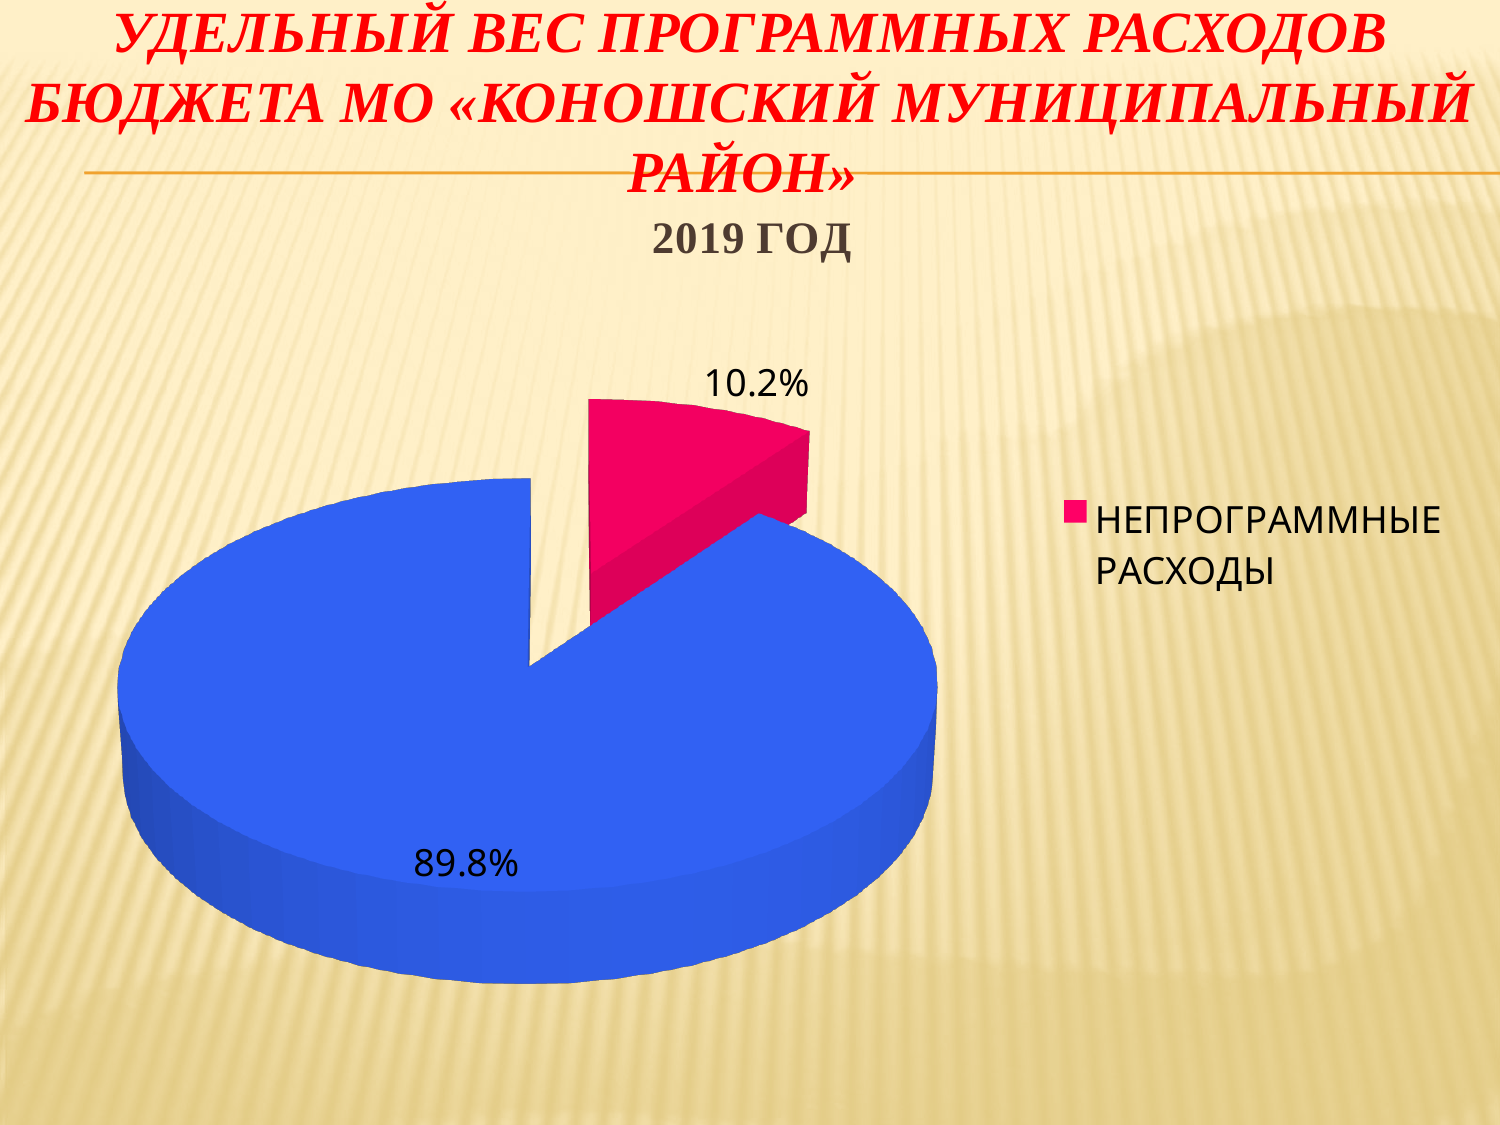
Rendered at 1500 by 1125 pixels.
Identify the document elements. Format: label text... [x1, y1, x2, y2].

title УДЕЛЬНЫЙ ВЕС ПРОГРАММНЫХ РАСХОДОВ БЮДЖЕТА МО «КОНОШСКИЙ МУНИЦИПАЛЬНЫЙ РАЙОН» [0, 0, 1500, 198]
chart [0, 198, 1500, 1125]
